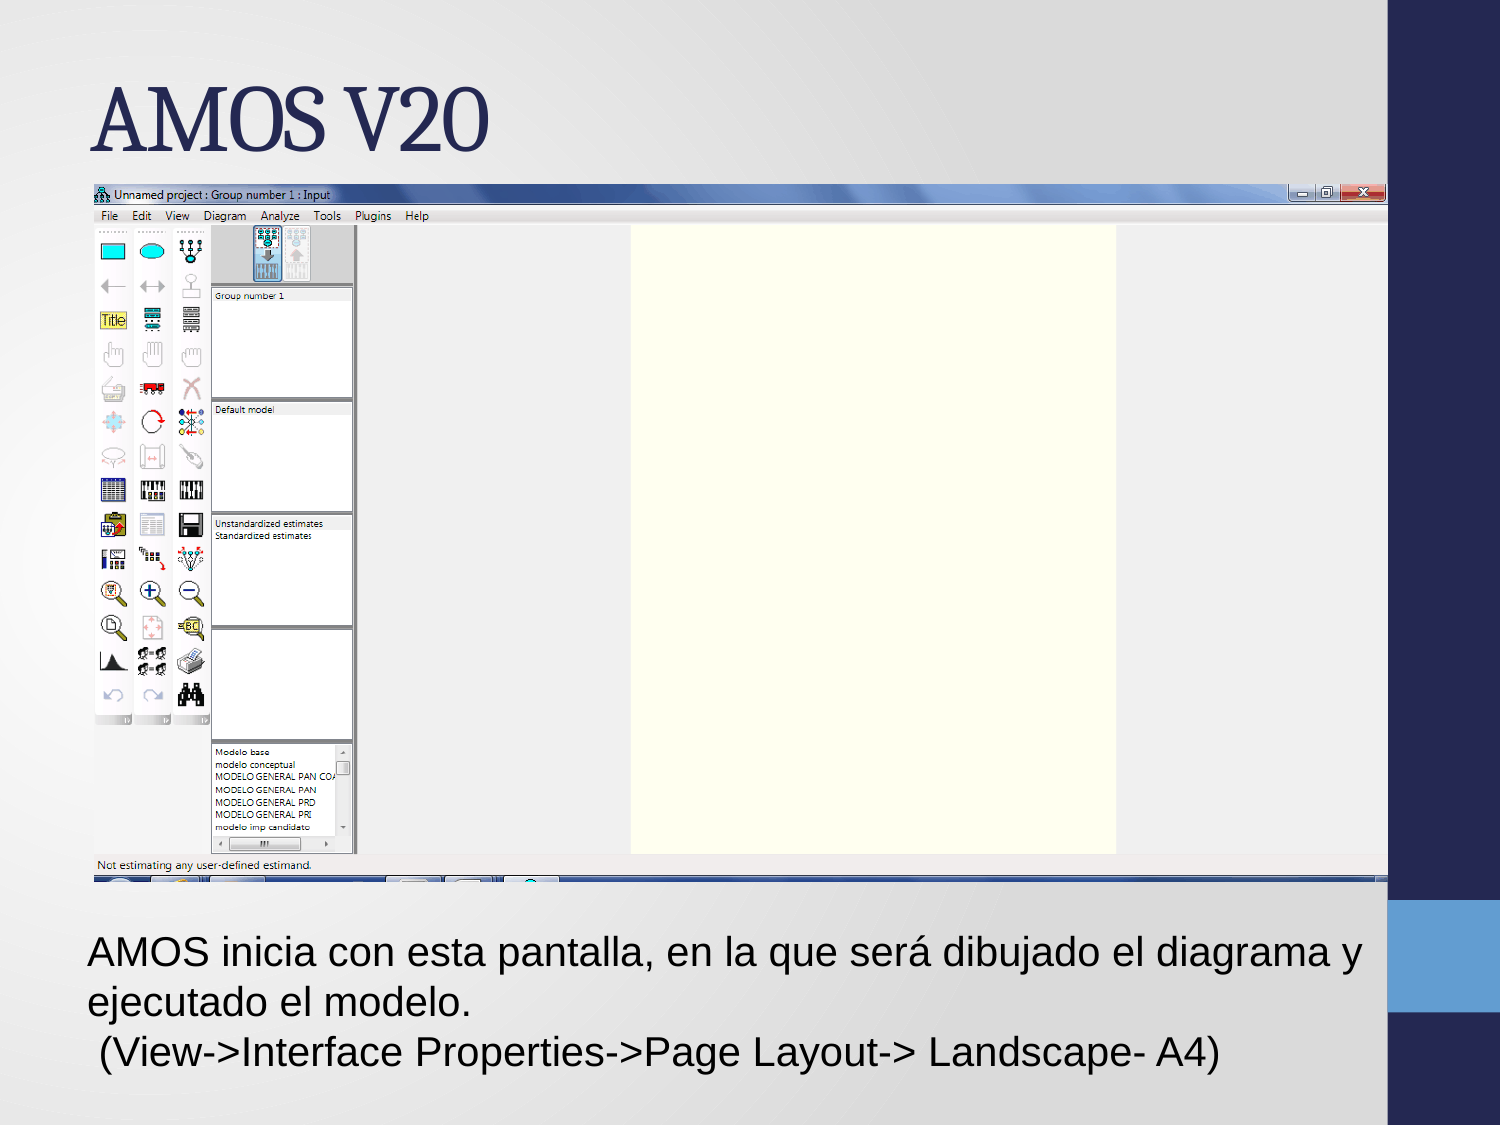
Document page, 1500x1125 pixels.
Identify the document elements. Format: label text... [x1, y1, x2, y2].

text_box AMOS inicia con esta pantalla, en la que será dibujado el diagrama y ejecutado el modelo. (View->Interface Properties->Page Layout-> Landscape- A4) [72, 916, 1424, 1082]
title AMOS V20 [75, 19, 1425, 207]
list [93, 184, 1389, 882]
